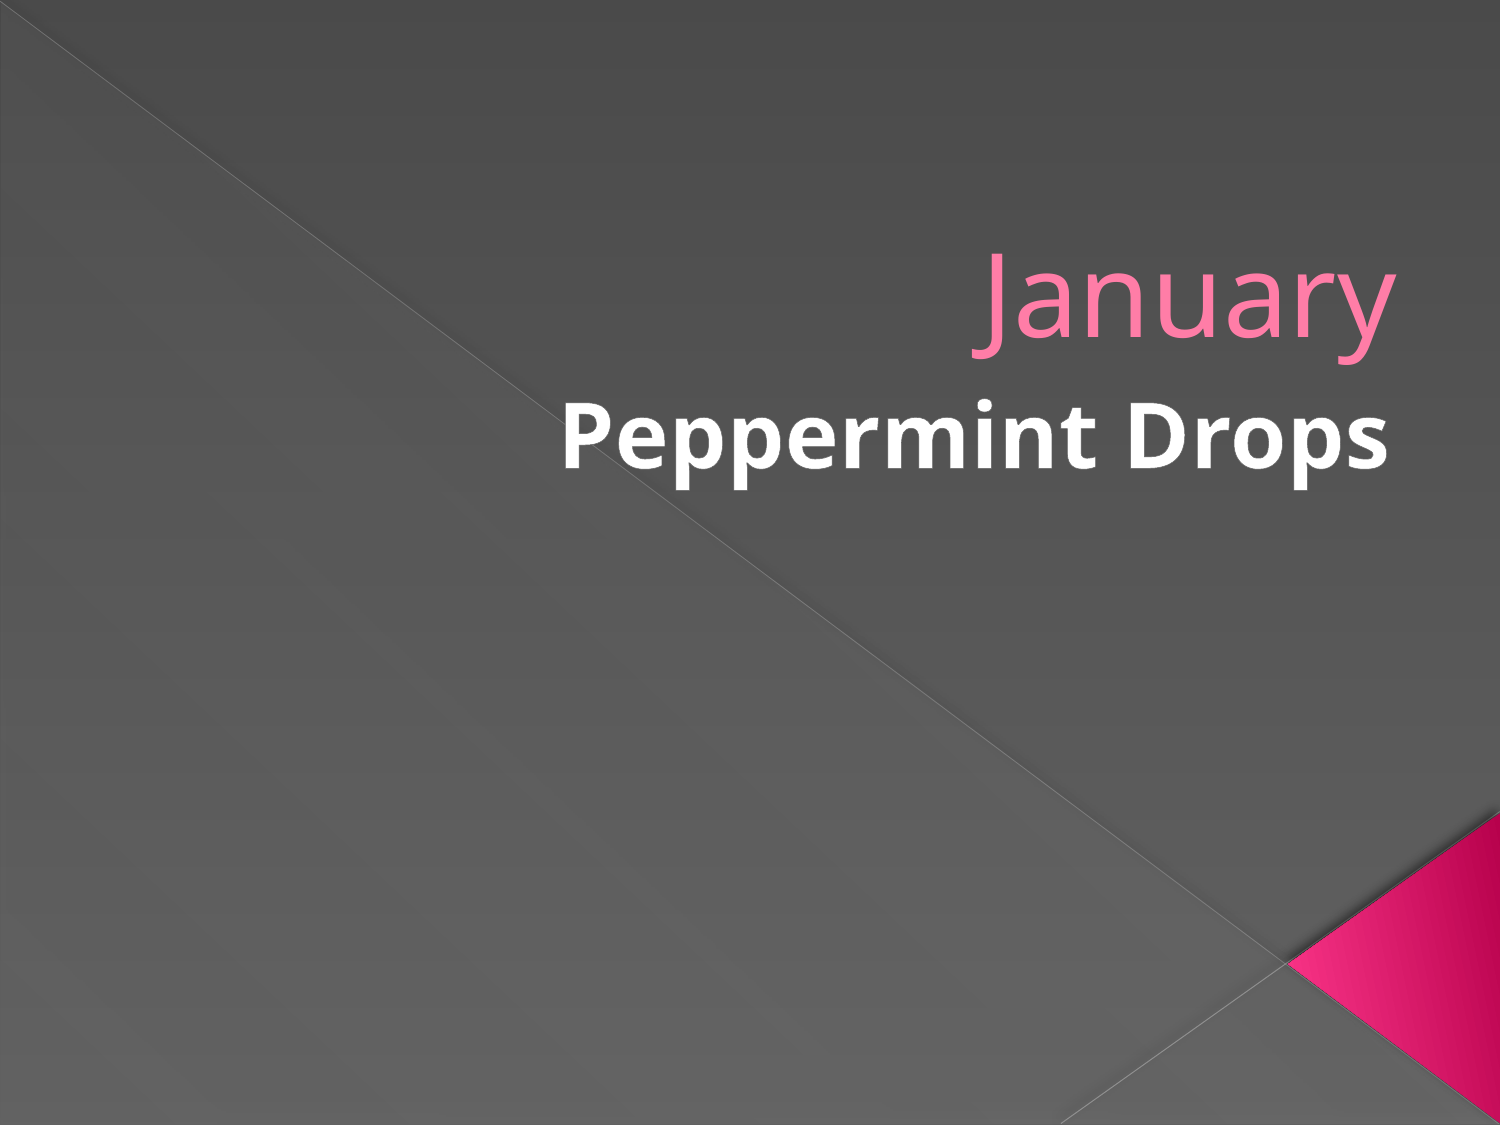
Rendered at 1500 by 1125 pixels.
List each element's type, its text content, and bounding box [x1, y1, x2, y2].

subtitle Peppermint Drops [88, 369, 1412, 657]
title January [88, 127, 1412, 369]
